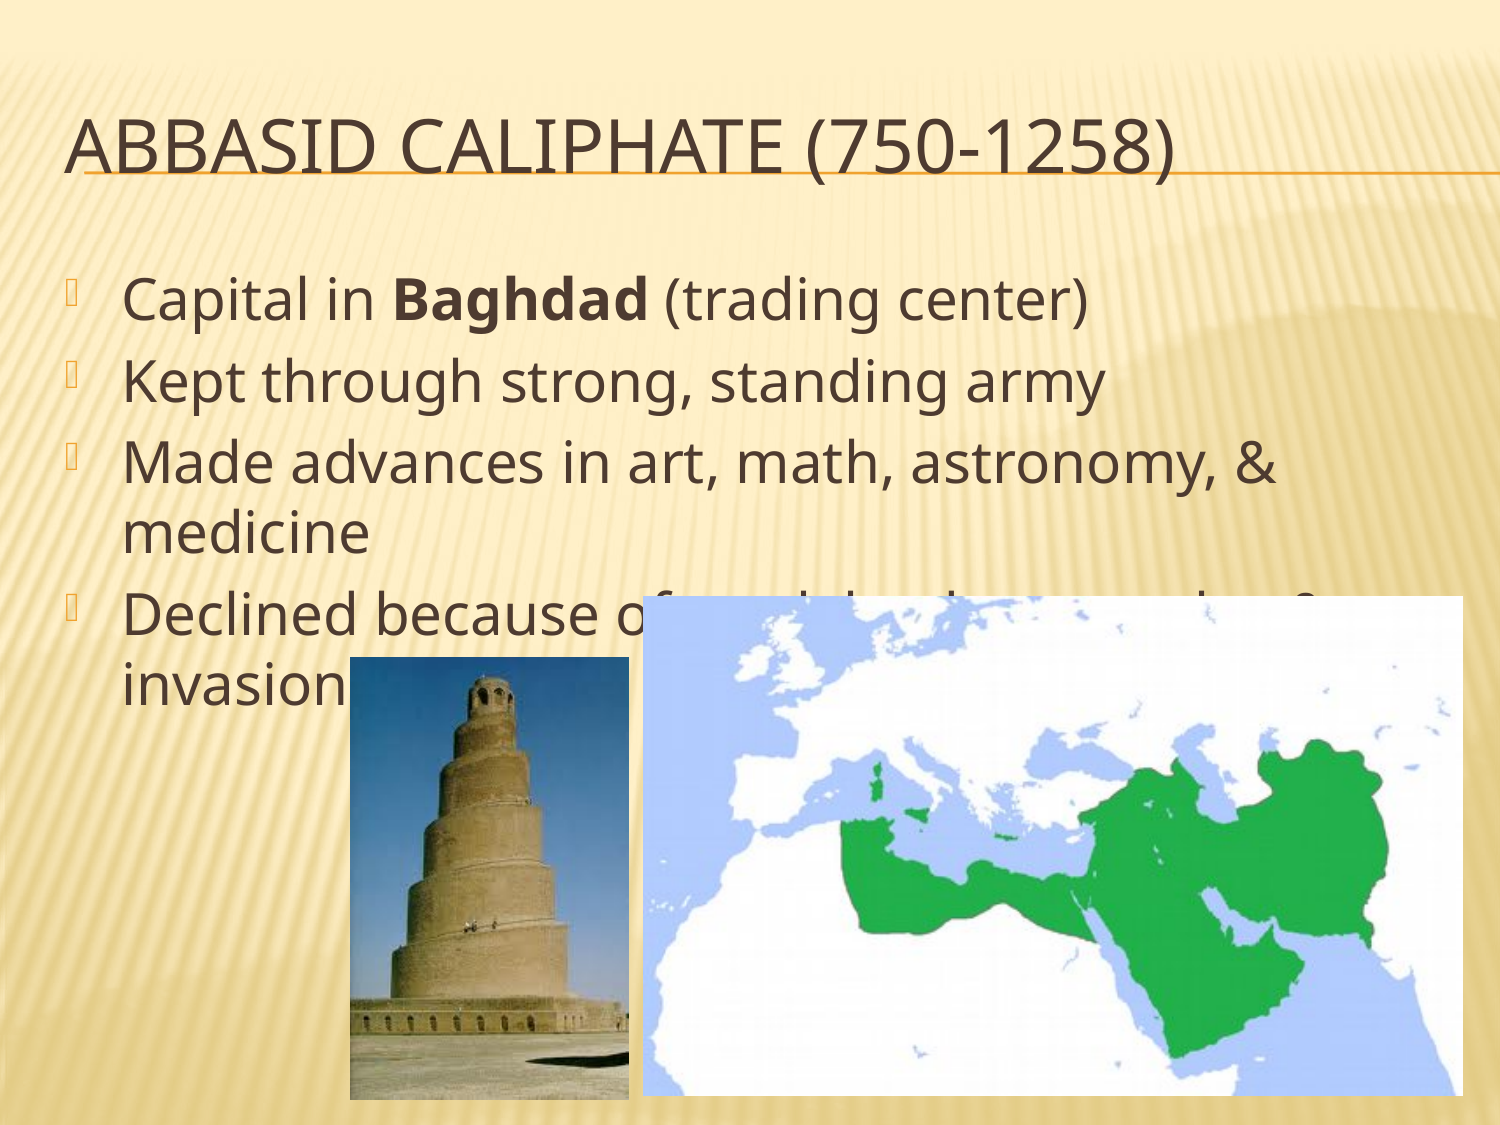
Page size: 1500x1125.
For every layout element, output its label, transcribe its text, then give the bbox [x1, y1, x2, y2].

title Abbasid Caliphate (750-1258) [50, 75, 1475, 213]
picture [643, 596, 1463, 1096]
list Capital in Baghdad (trading center) Kept through strong, standing army Made advances in art, math, astronomy, & medicine Declined because of weak leaders, revolts, & invasions [50, 254, 1475, 998]
picture [349, 657, 629, 1101]
